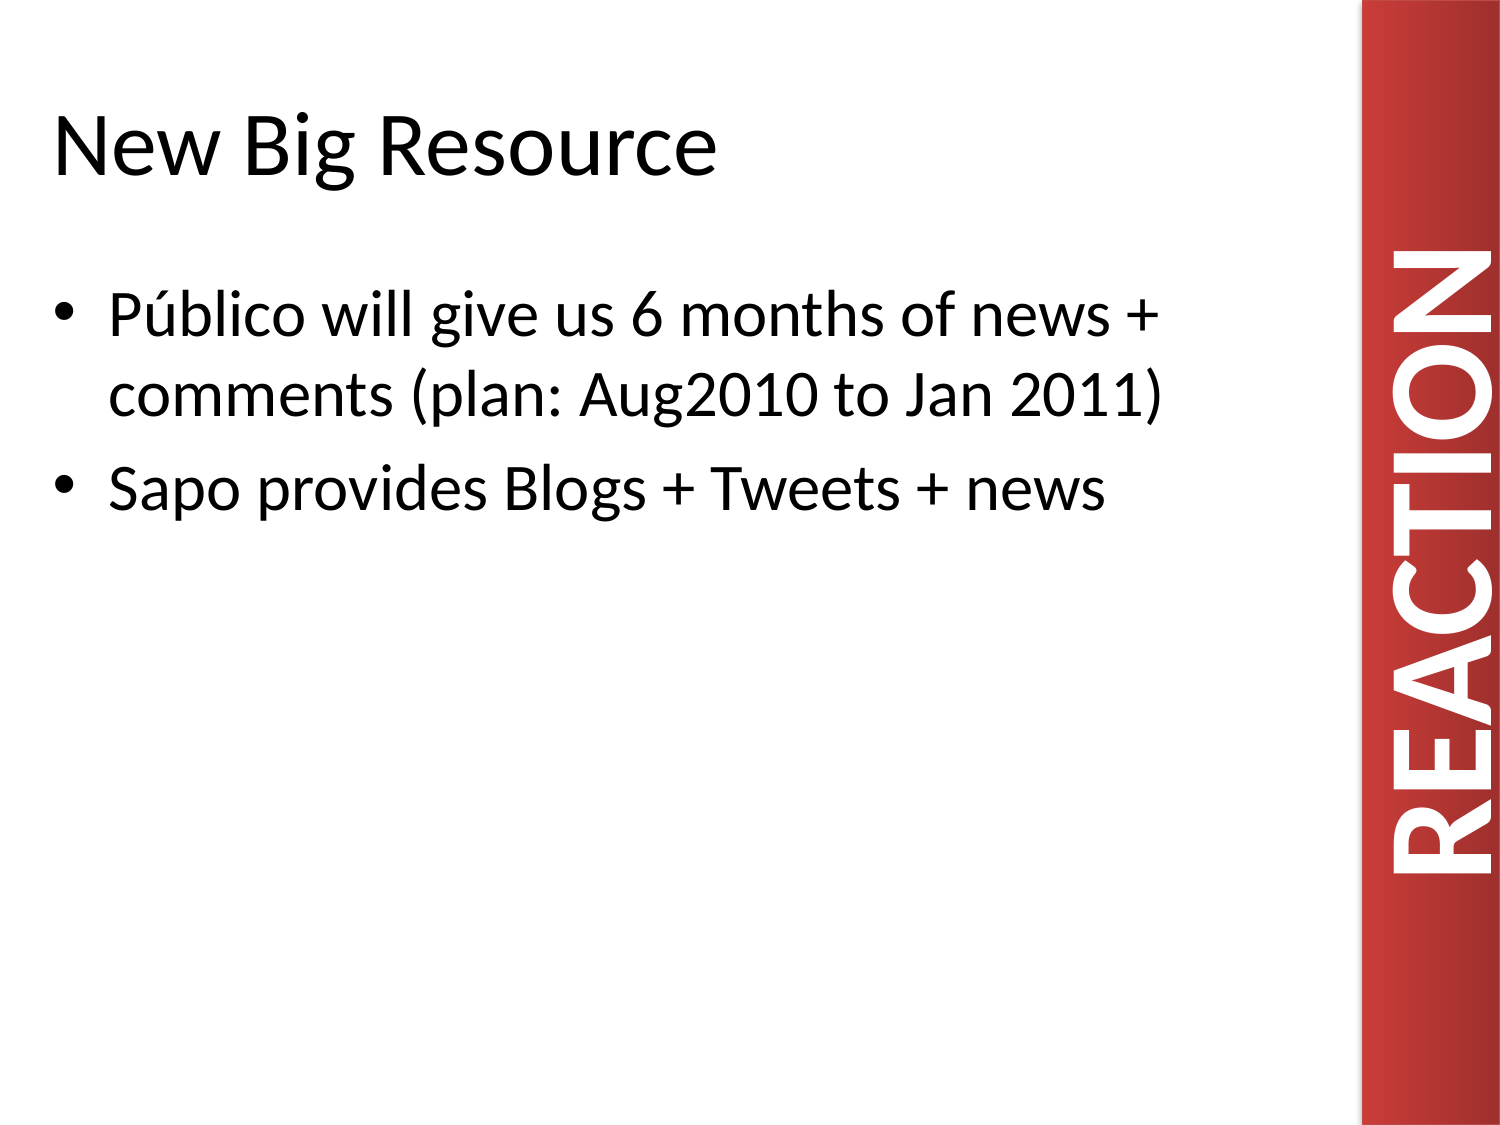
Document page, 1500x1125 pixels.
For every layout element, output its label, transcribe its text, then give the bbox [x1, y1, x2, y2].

list Público will give us 6 months of news + comments (plan: Aug2010 to Jan 2011) Sapo provides Blogs + Tweets + news [37, 262, 1388, 1006]
title New Big Resource [37, 44, 1388, 233]
